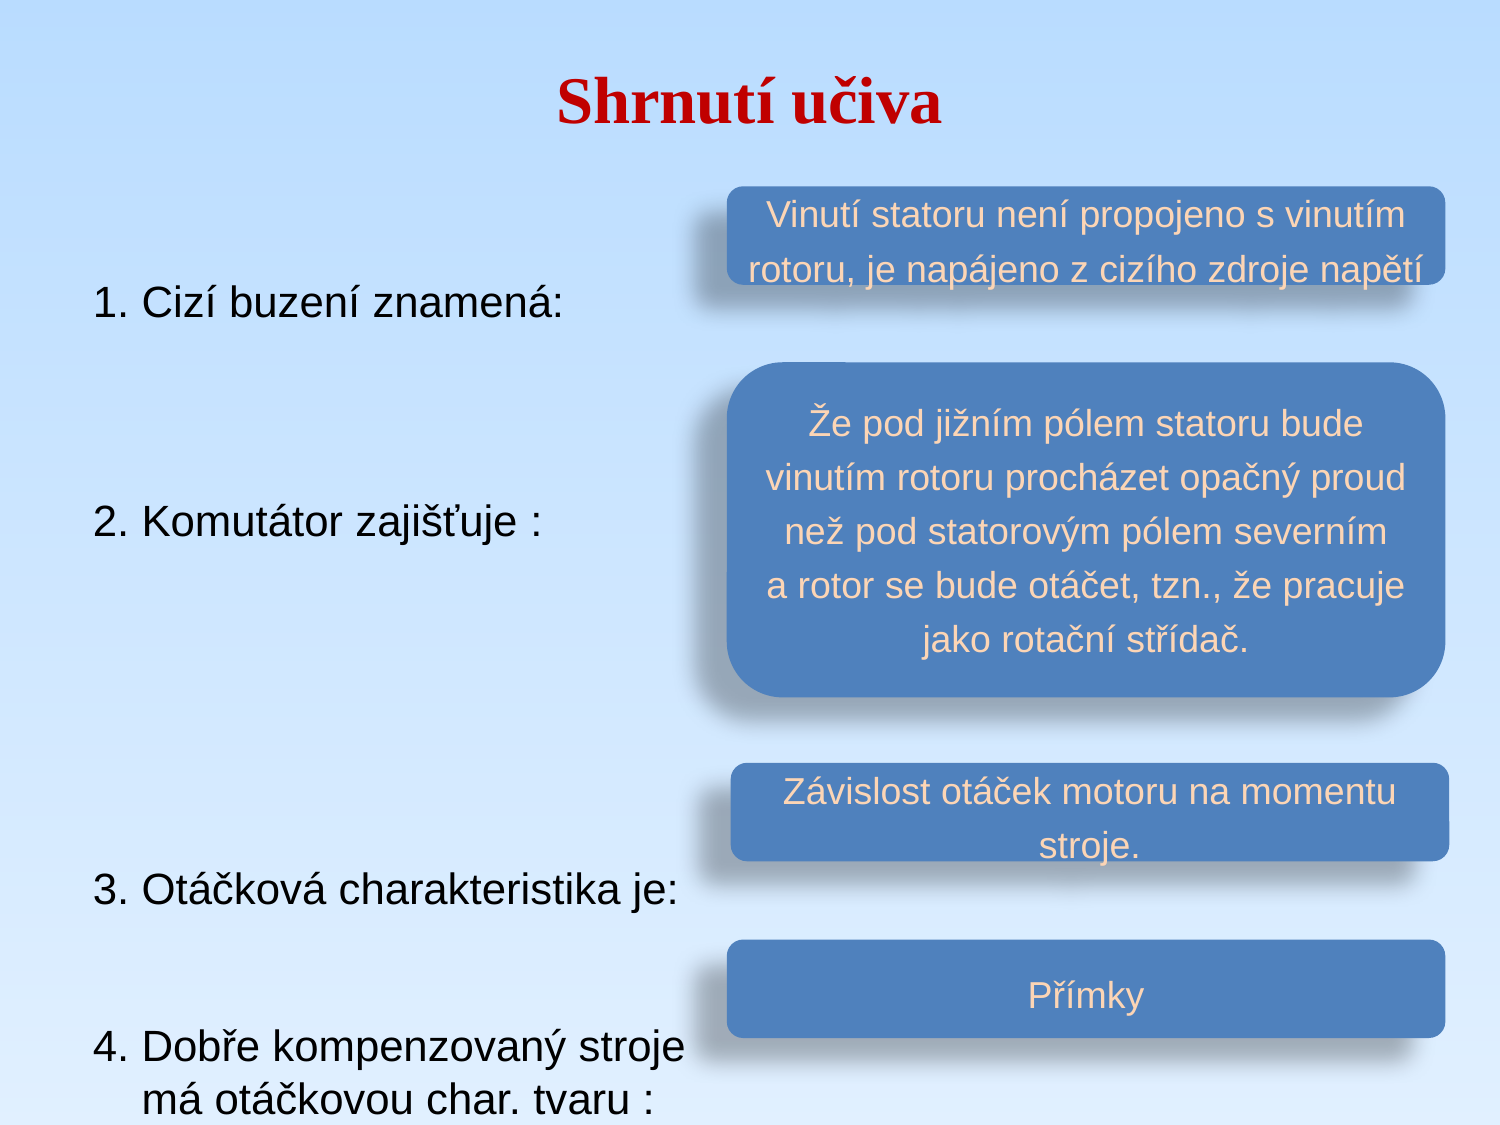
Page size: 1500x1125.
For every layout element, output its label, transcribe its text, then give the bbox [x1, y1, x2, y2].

text_box Závislost otáček motoru na momentu stroje. [728, 760, 1452, 864]
title Shrnutí učiva [253, 0, 1247, 161]
text_box Že pod jižním pólem statoru bude vinutím rotoru procházet opačný proud než pod statorovým pólem severním a rotor se bude otáčet, tzn., že pracuje jako rotační střídač. [724, 360, 1448, 700]
text_box Vinutí statoru není propojeno s vinutím rotoru, je napájeno z cizího zdroje napětí [724, 184, 1448, 287]
list 1. Cizí buzení znamená: 2. Komutátor zajišťuje : 3. Otáčková charakteristika je: 4. Dobře kompenzovaný stroje má otáčkovou char. tvaru : [77, 161, 1421, 1125]
text_box Přímky [724, 937, 1448, 1041]
